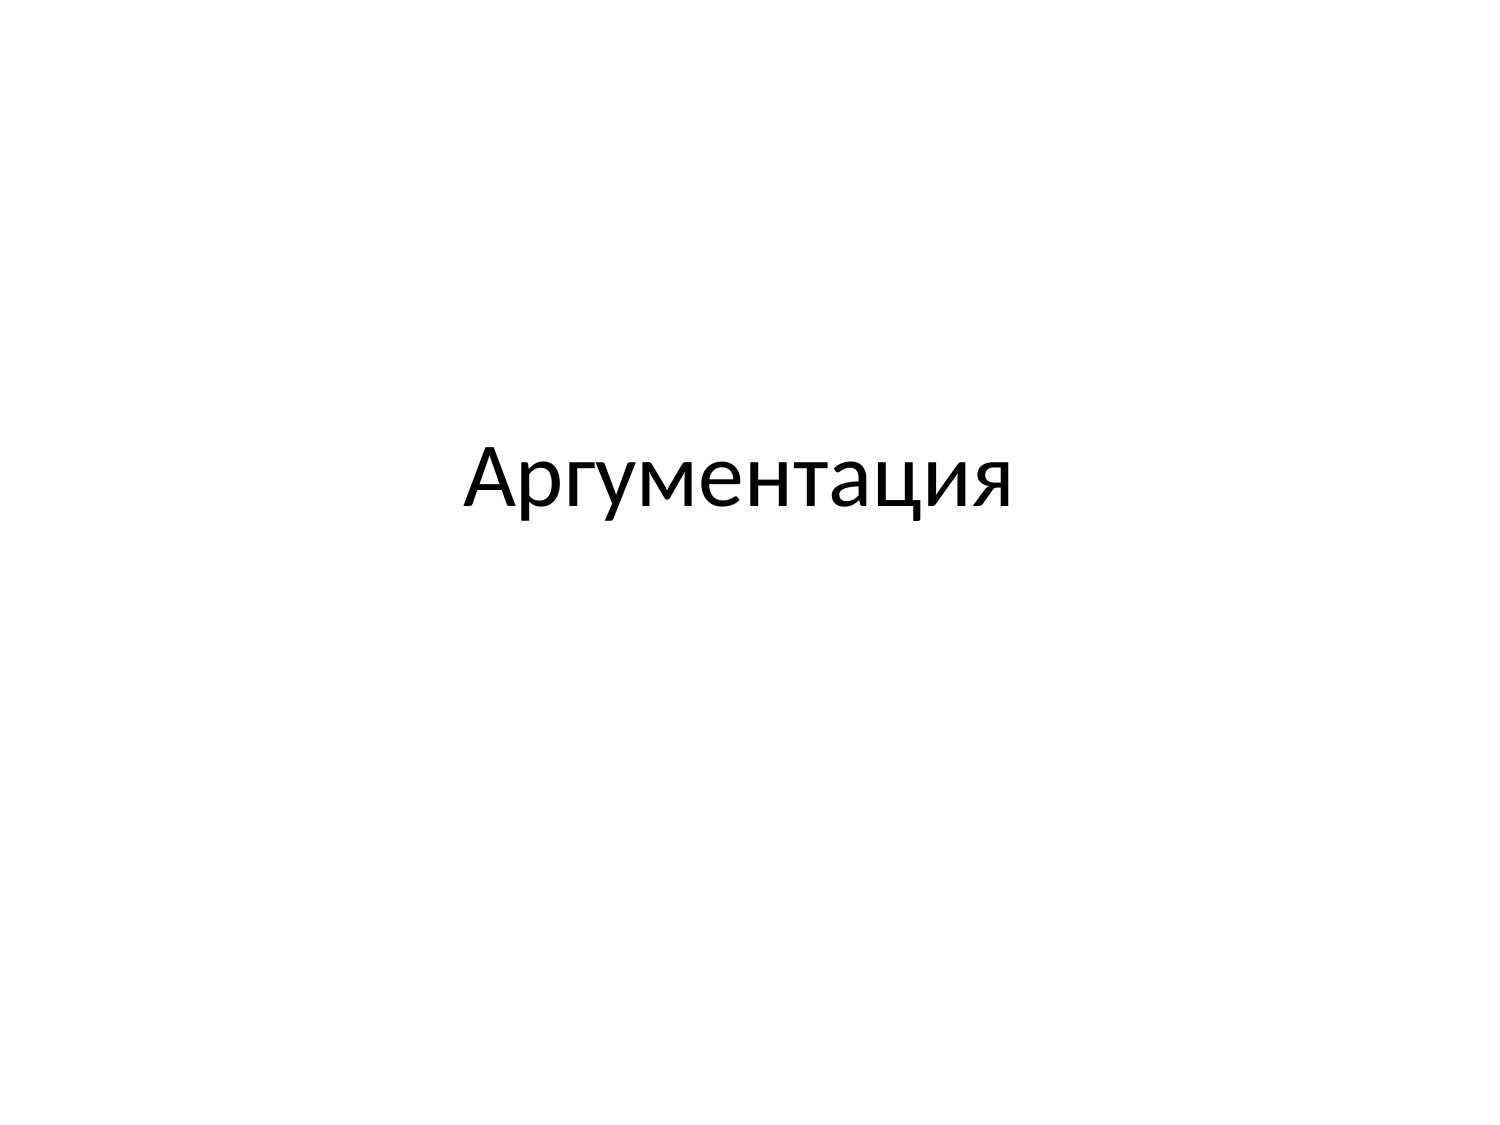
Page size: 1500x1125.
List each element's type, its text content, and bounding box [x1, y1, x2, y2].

title Аргументация [112, 349, 1388, 591]
